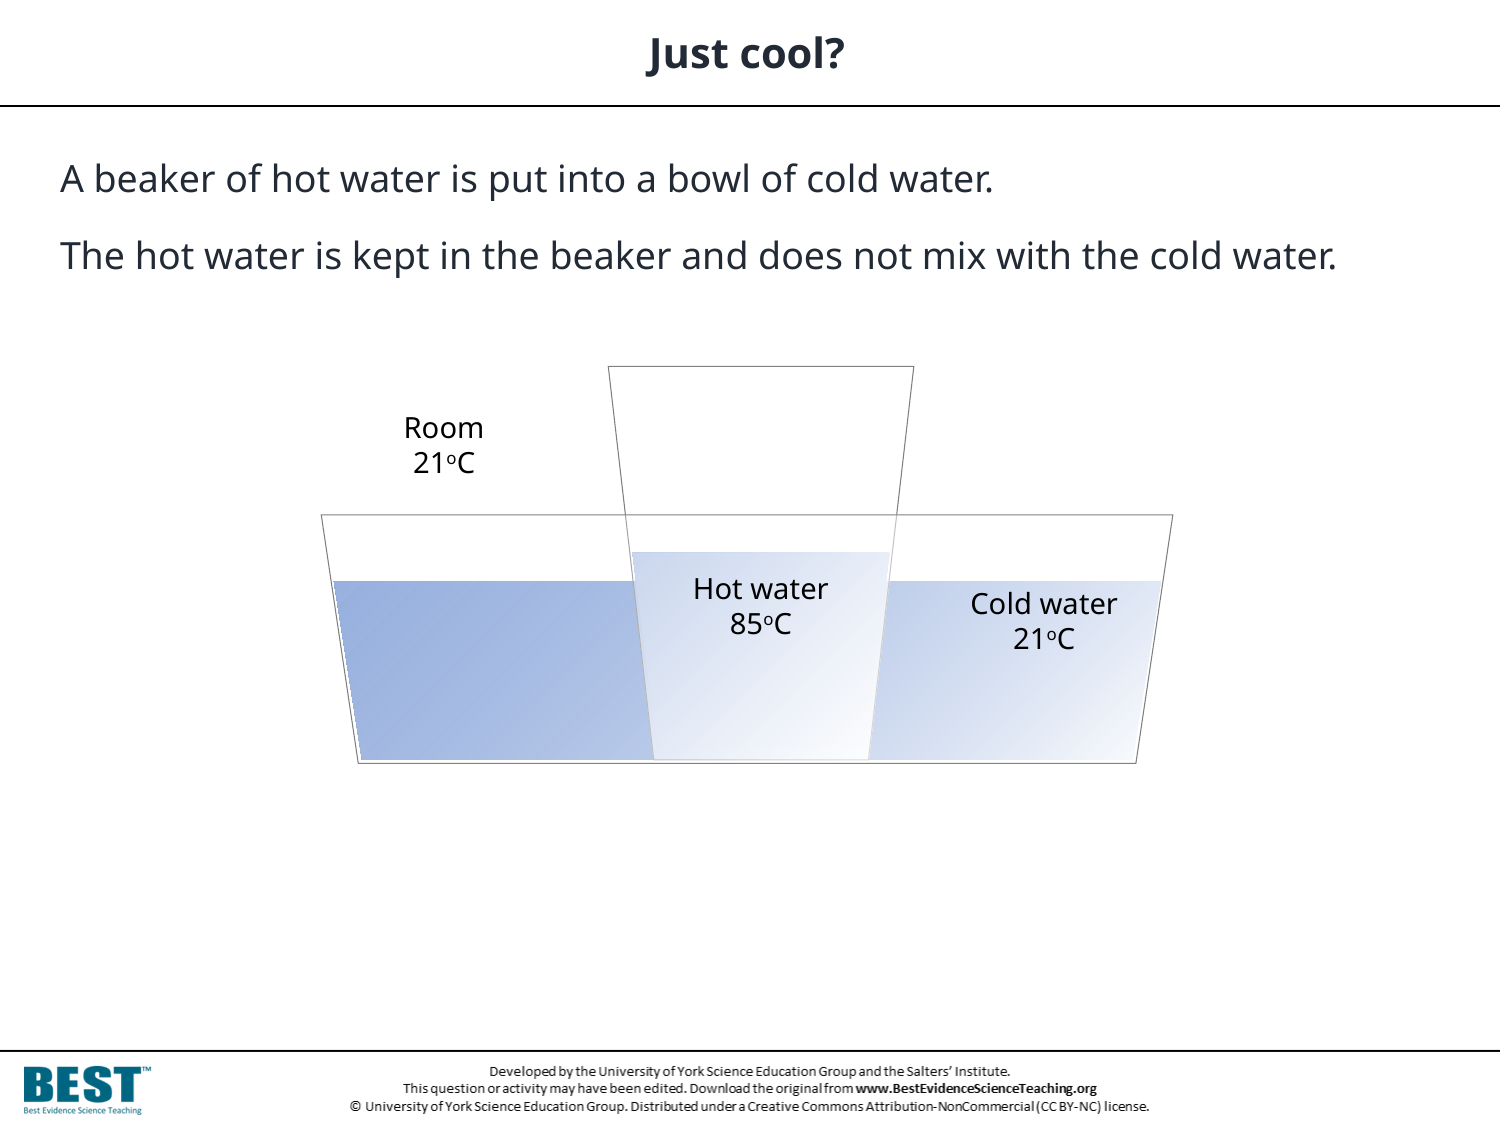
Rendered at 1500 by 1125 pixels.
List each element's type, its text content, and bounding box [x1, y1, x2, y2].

picture [0, 105, 1500, 1125]
text_box Just cool? [23, 4, 1471, 99]
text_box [321, 366, 1173, 764]
